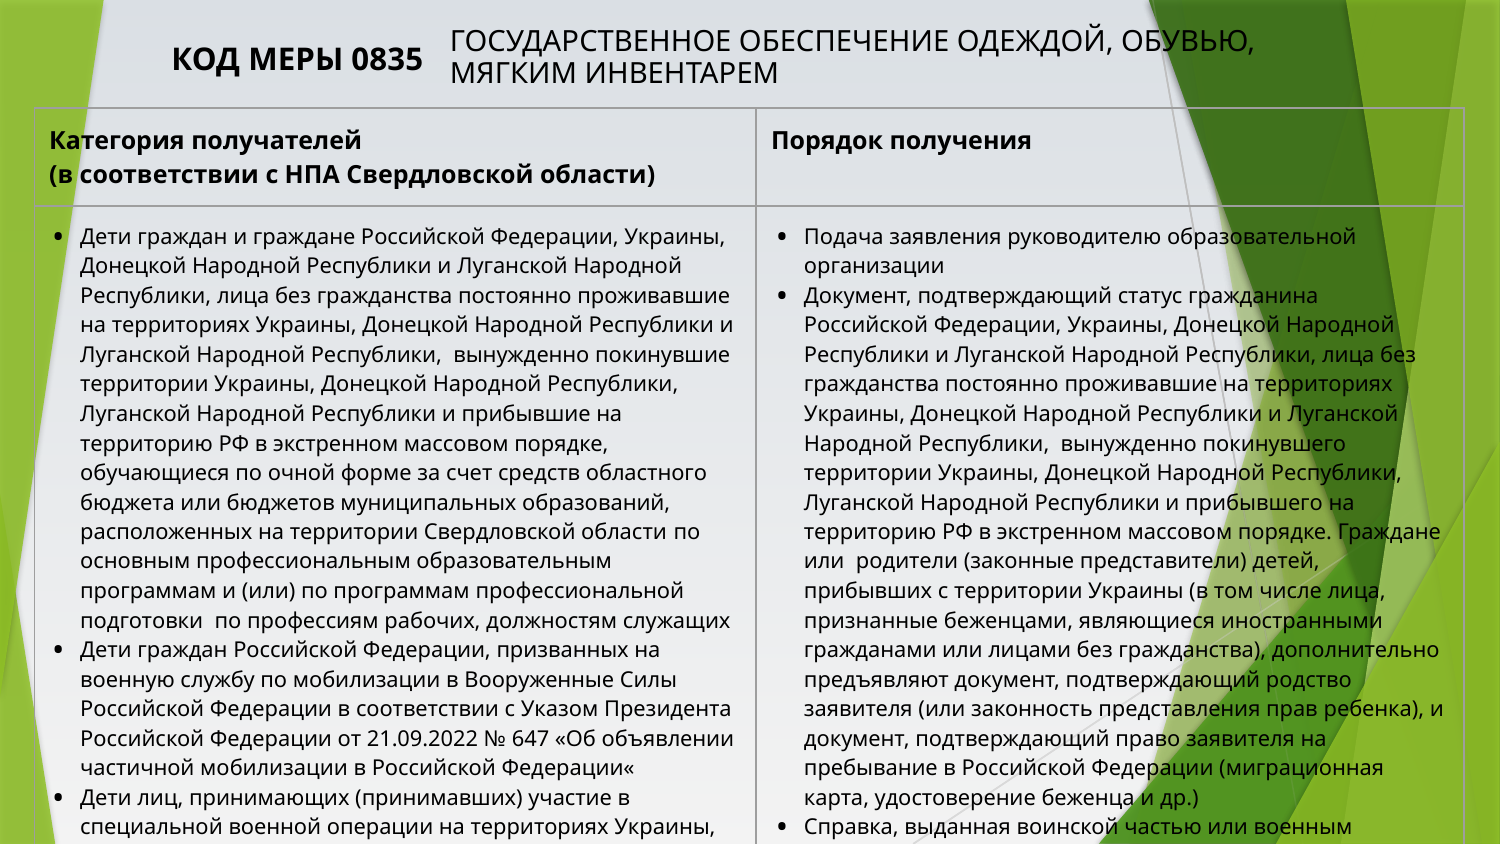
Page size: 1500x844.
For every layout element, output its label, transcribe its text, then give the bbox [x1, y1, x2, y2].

table_header Категория получателей (в соответствии с НПА Свердловской области) [35, 109, 755, 205]
table_cell Подача заявления руководителю образовательной организации Документ, подтверждающий статус гражданина Российской Федерации, Украины, Донецкой Народной Республики и Луганской Народной Республики, лица без гражданства постоянно проживавшие на территориях Украины, Донецкой Народной Республики и Луганской Народной Республики, вынужденно покинувшего территории Украины, Донецкой Народной Республики, Луганской Народной Республики и прибывшего на территорию РФ в экстренном массовом порядке. Граждане или родители (законные представители) детей, прибывших с территории Украины (в том числе лица, признанные беженцами, являющиеся иностранными гражданами или лицами без гражданства), дополнительно предъявляют документ, подтверждающий родство заявителя (или законность представления прав ребенка), и документ, подтверждающий право заявителя на пребывание в Российской Федерации (миграционная карта, удостоверение беженца и др.) Справка, выданная воинской частью или военным комиссариатом, или Выписка из приказа, заверенная сотрудником кадрового органа воинской части, или Удостоверение участника боевых действий, выданное после 24.02.2022, или Выписка из ЕГИССО, полученная гражданином через личный кабинет ФГИС «Единый портал государственных и муниципальных услуг(функций)« (портал «Госуслуги«), об установлении семье гражданина (ребенку гражданина) МСЗ в связи с его мобилизацией (письмо Министерства от 19.12.2022 № 02-01-82/16646 «О документах –основаниях предоставления МСЗ в сфере образования«) [757, 207, 1463, 844]
table_cell Дети граждан и граждане Российской Федерации, Украины, Донецкой Народной Республики и Луганской Народной Республики, лица без гражданства постоянно проживавшие на территориях Украины, Донецкой Народной Республики и Луганской Народной Республики, вынужденно покинувшие территории Украины, Донецкой Народной Республики, Луганской Народной Республики и прибывшие на территорию РФ в экстренном массовом порядке, обучающиеся по очной форме за счет средств областного бюджета или бюджетов муниципальных образований, расположенных на территории Свердловской области по основным профессиональным образовательным программам и (или) по программам профессиональной подготовки по профессиям рабочих, должностям служащих Дети граждан Российской Федерации, призванных на военную службу по мобилизации в Вооруженные Силы Российской Федерации в соответствии с Указом Президента Российской Федерации от 21.09.2022 № 647 «Об объявлении частичной мобилизации в Российской Федерации« Дети лиц, принимающих (принимавших) участие в специальной военной операции на территориях Украины, Донецкой Народной Республики и Луганской Народной Республики, Запорожской области и Херсонской области обучающиеся по очной форме за счет средств областного бюджета или бюджетов муниципальных образований, расположенных на территории Свердловской области, по основным профессиональным образовательным программам и (или) по программам профессиональной подготовки по профессиям рабочих, должностям служащих [35, 207, 755, 844]
table_header Порядок получения [757, 109, 1463, 205]
text_box Государственное обеспечение одеждой, обувью, мягким инвентарем [438, 0, 1384, 116]
text_box КОД МЕРЫ 0835 [122, 0, 438, 116]
